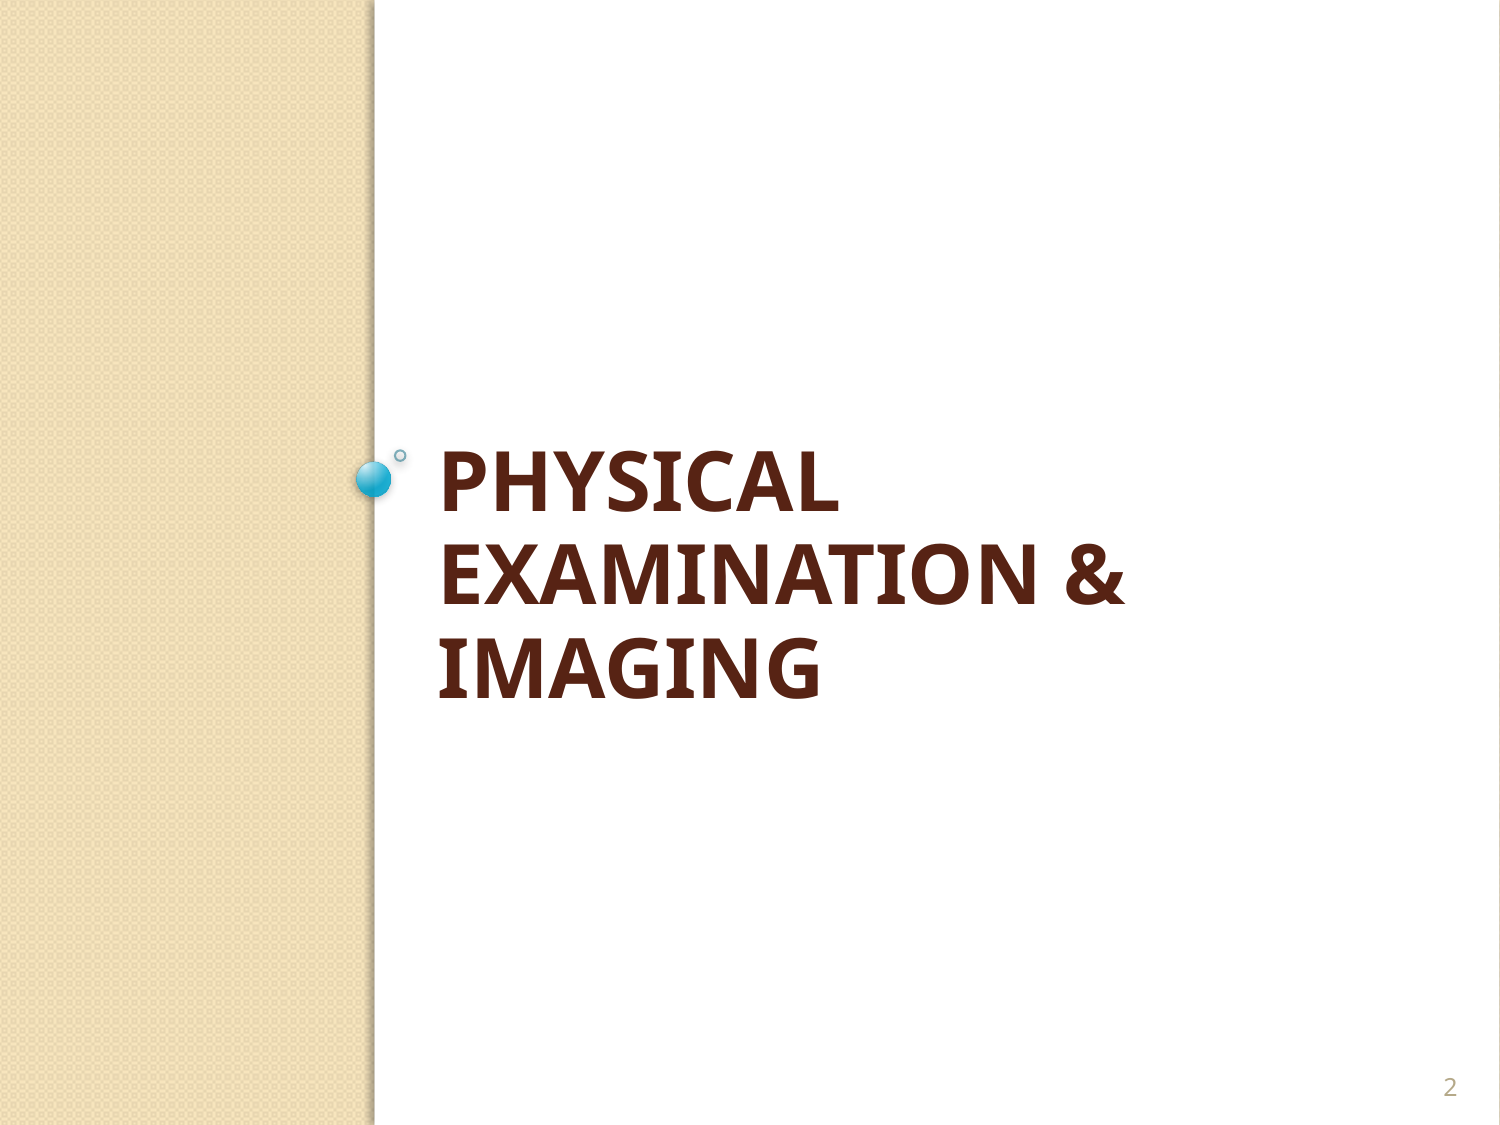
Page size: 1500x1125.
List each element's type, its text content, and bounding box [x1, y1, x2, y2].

title Physical examination & Imaging [422, 426, 1473, 802]
slide_number 2 [1413, 1034, 1488, 1113]
